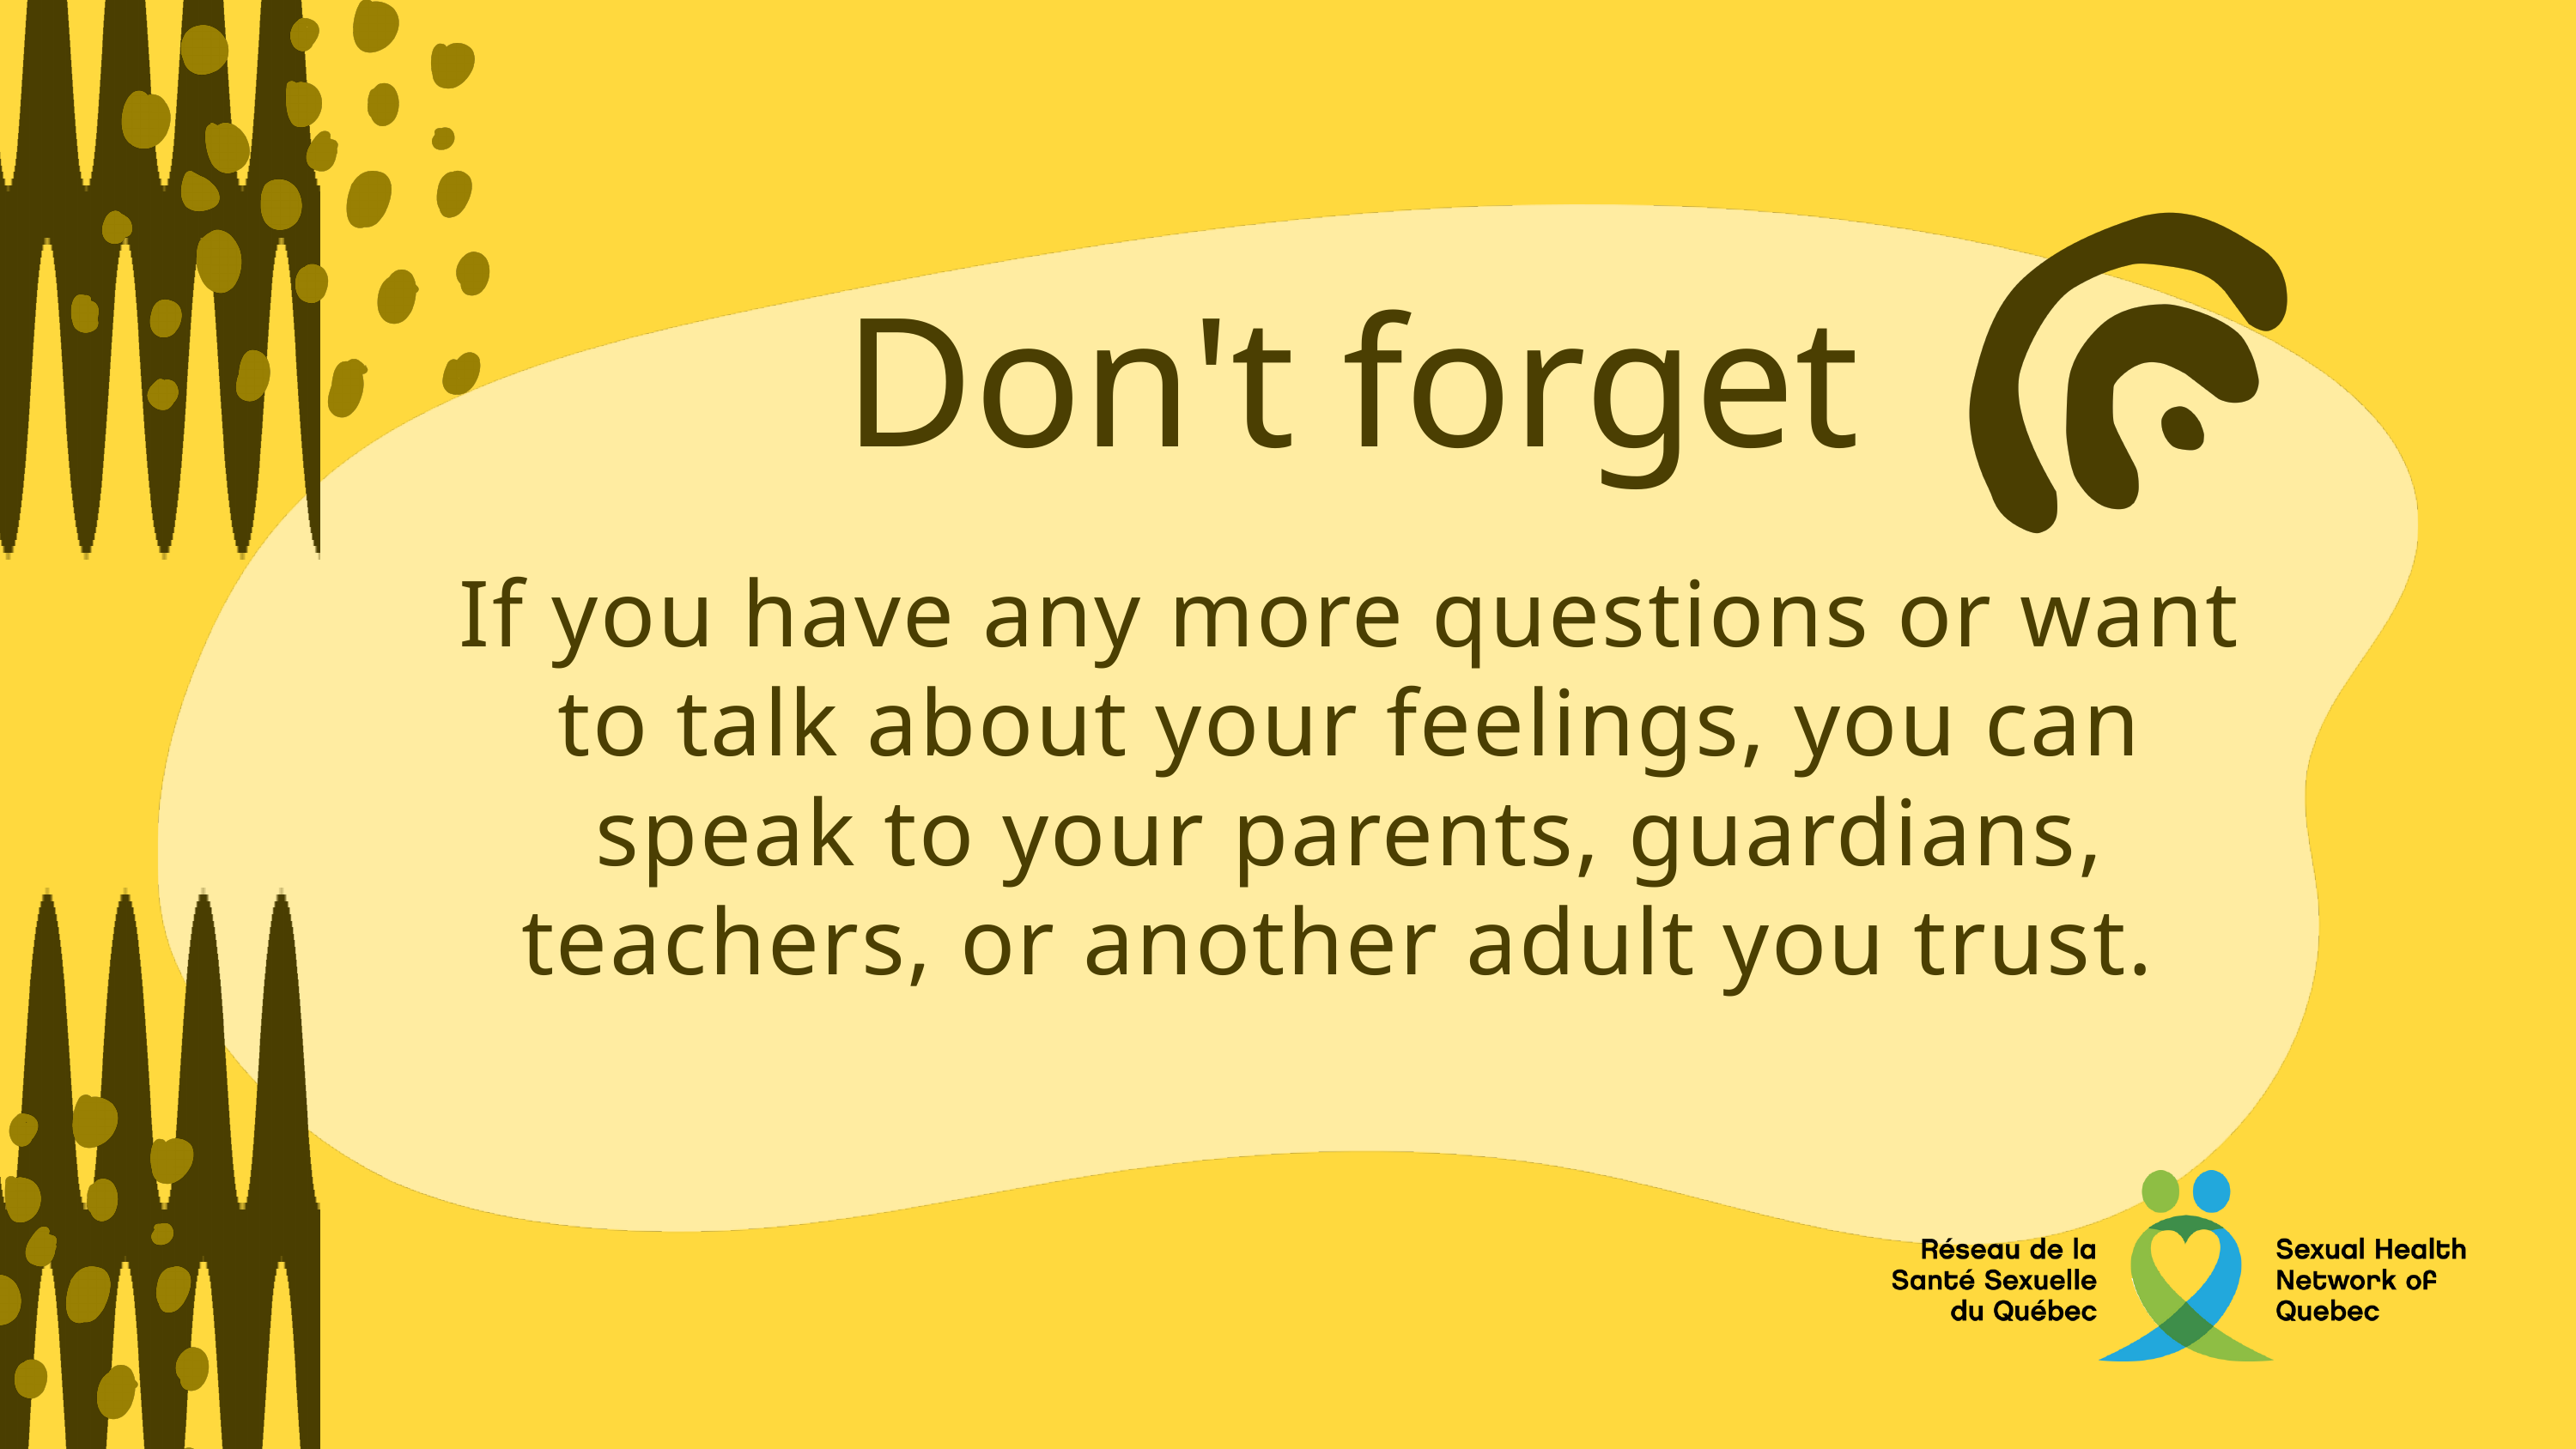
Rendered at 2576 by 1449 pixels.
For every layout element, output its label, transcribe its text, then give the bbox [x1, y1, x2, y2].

text_box [1891, 1170, 2476, 1361]
text_box [0, 1094, 210, 1449]
text_box [0, 0, 320, 1449]
text_box [70, 0, 491, 418]
text_box Don't forget [559, 303, 1965, 483]
text_box [1965, 209, 2289, 534]
text_box [320, 204, 2419, 1245]
text_box If you have any more questions or want to talk about your feelings, you can speak to your parents, guardians, teachers, or another adult you trust. [415, 555, 2289, 994]
